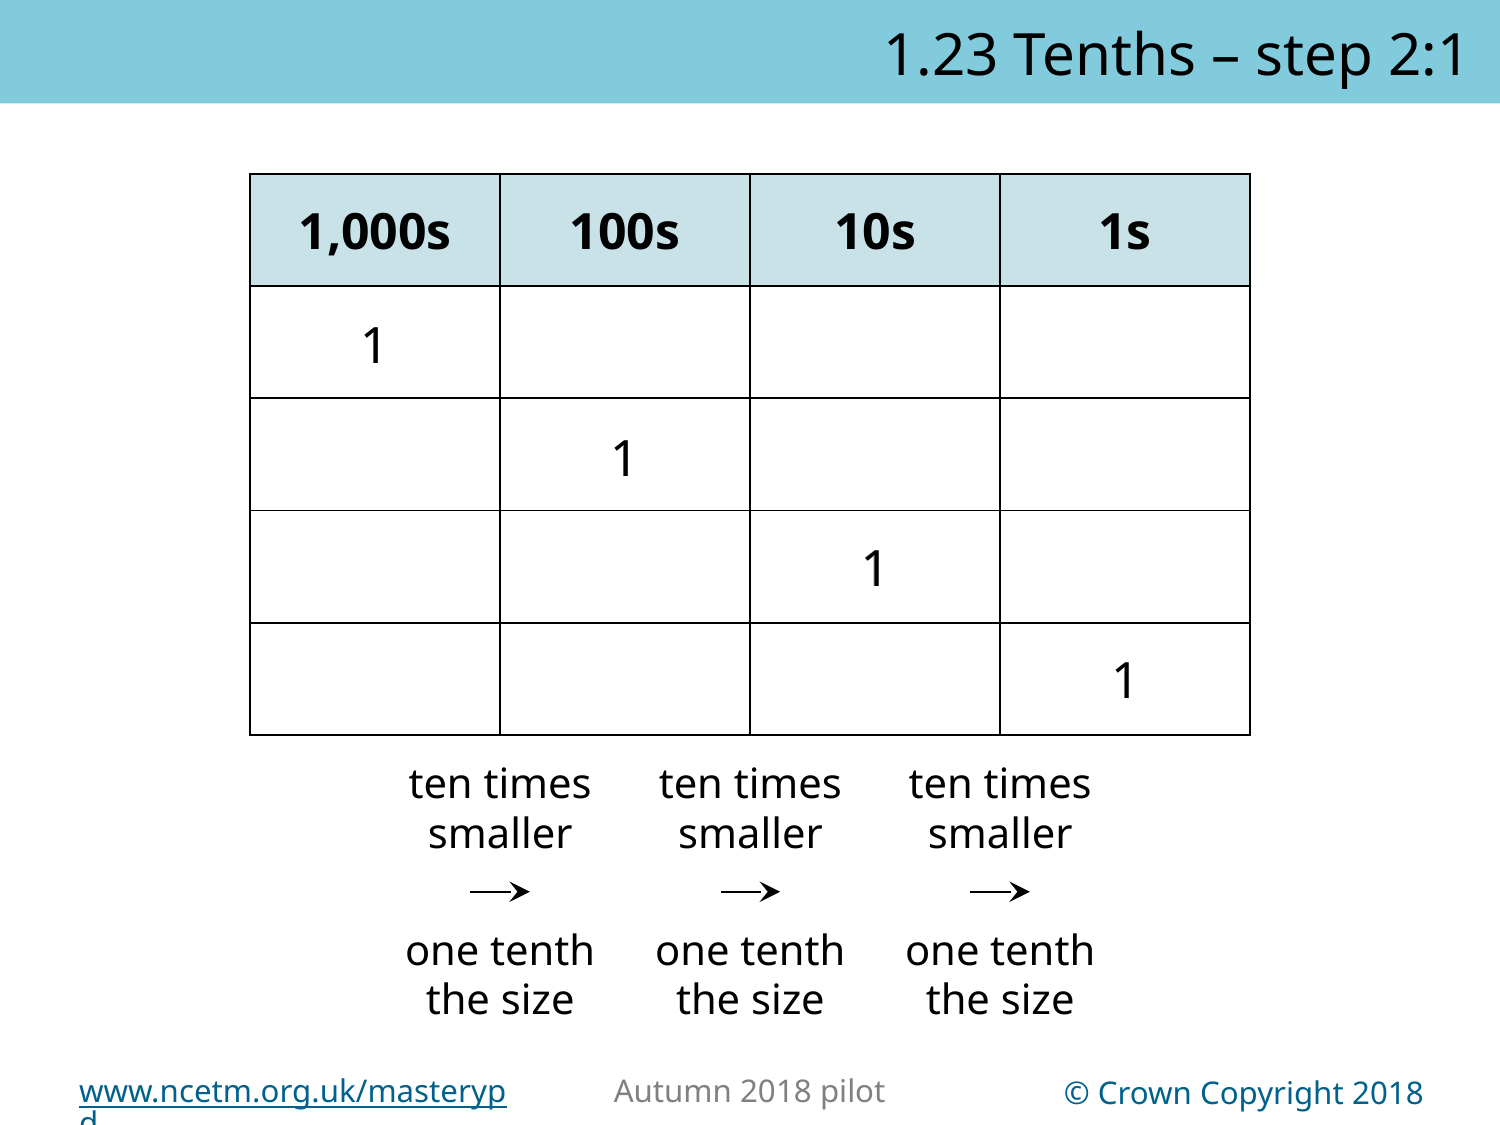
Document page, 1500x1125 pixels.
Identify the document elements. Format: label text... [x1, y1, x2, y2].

table_cell [501, 287, 749, 397]
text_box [644, 748, 856, 1038]
text_box 1 [345, 306, 405, 381]
text_box 1 [846, 528, 904, 604]
table_cell [1001, 399, 1249, 510]
table_cell [1001, 287, 1249, 397]
table_cell [751, 624, 999, 734]
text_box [394, 748, 606, 1038]
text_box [894, 748, 1106, 1038]
text_box 1 [595, 418, 655, 494]
table_cell [501, 511, 749, 622]
table_header 1s [1001, 175, 1249, 285]
table_cell [501, 399, 749, 510]
list 1.23 Tenths – step 2:1 [0, 0, 1500, 104]
table_cell [751, 511, 999, 622]
table_cell [751, 287, 999, 397]
table_cell [251, 287, 499, 397]
text_box 1 [1096, 641, 1154, 716]
table_cell [251, 511, 499, 622]
table_cell [251, 399, 499, 510]
table_cell [1001, 511, 1249, 622]
table_header 1,000s [251, 175, 499, 285]
table_cell [501, 624, 749, 734]
table_header 100s [501, 175, 749, 285]
table_header 10s [751, 175, 999, 285]
table_cell [751, 399, 999, 510]
table_cell [251, 624, 499, 734]
table_cell [1001, 624, 1249, 734]
